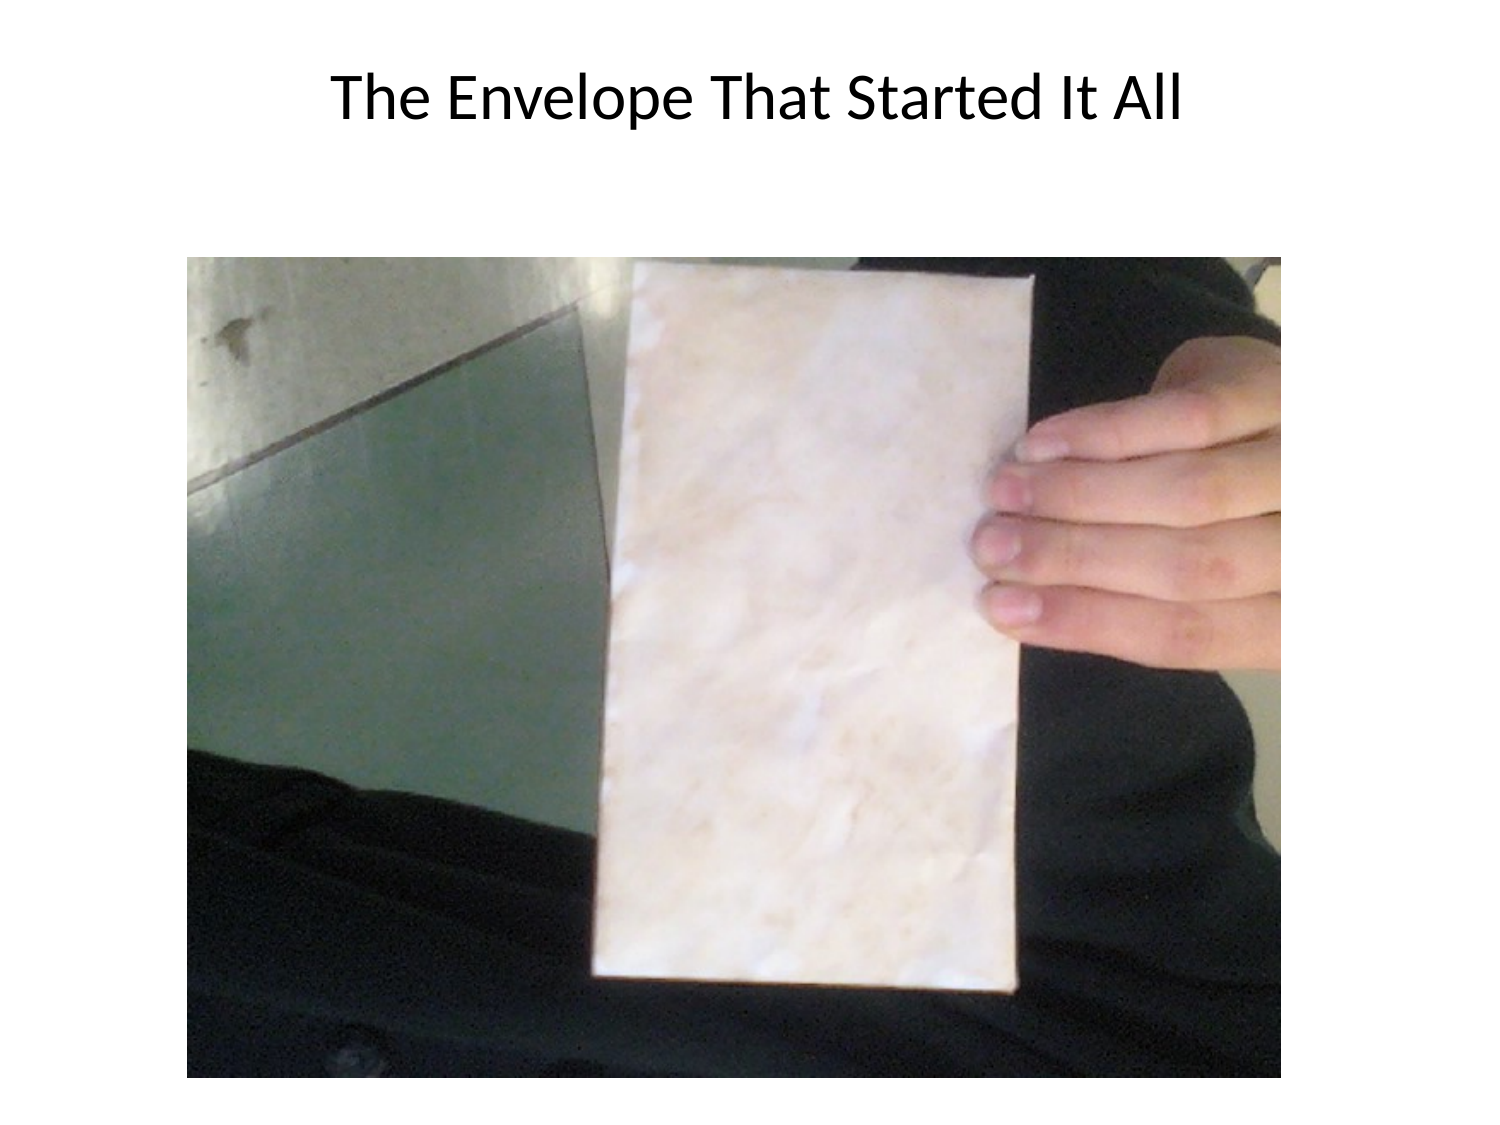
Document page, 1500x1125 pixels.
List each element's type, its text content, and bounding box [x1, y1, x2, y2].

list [187, 257, 1281, 1078]
title The Envelope That Started It All [75, 45, 1442, 141]
